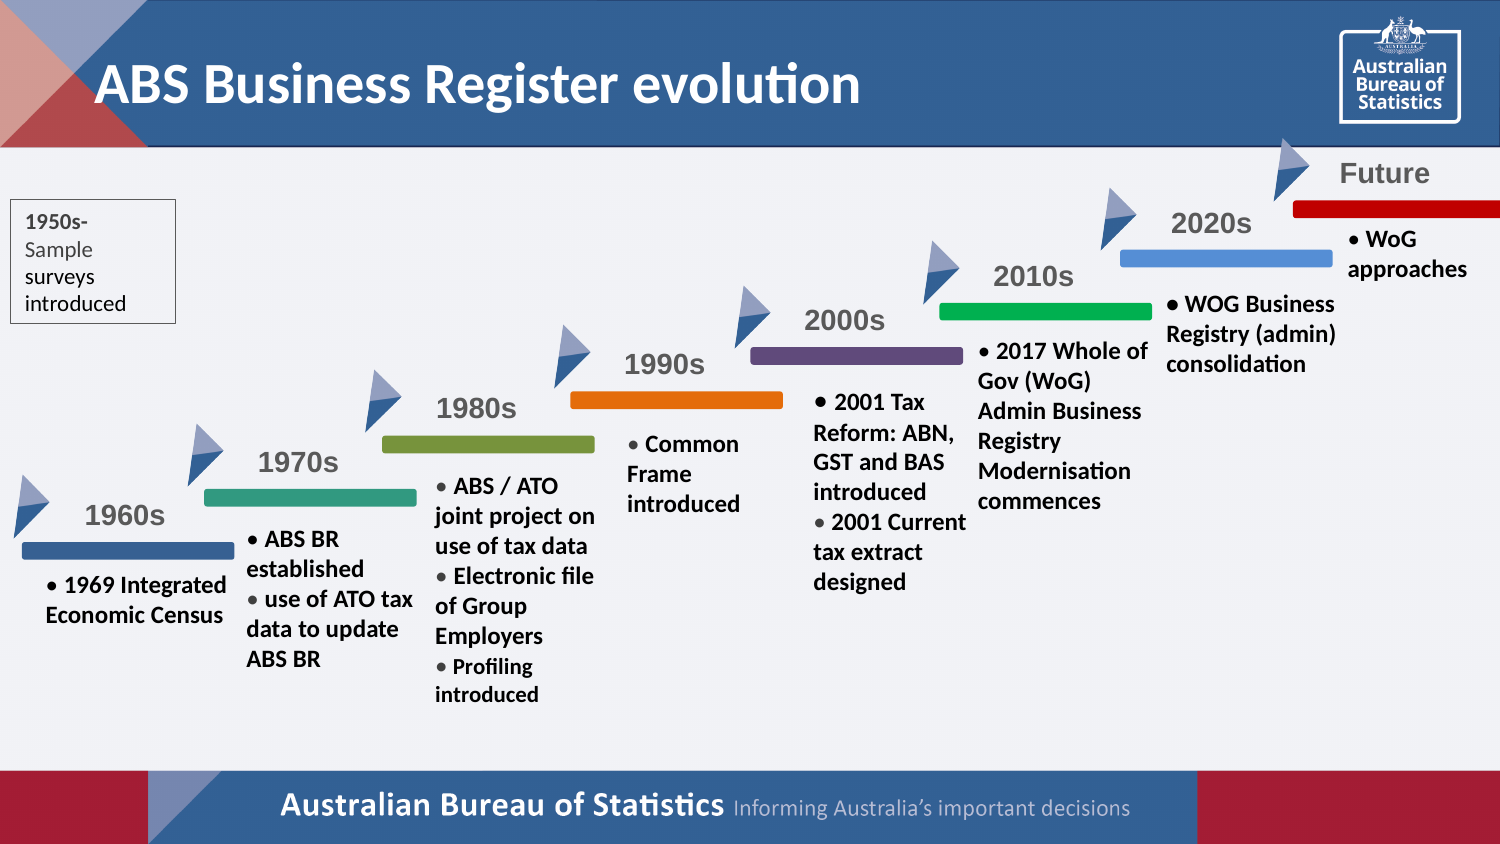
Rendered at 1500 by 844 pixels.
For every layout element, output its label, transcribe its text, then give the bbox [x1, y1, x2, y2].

picture [0, 0, 1500, 196]
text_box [0, 196, 1500, 718]
picture [0, 718, 1500, 844]
title ABS Business Register evolution [79, 18, 1430, 160]
text_box Future [1293, 147, 1480, 194]
